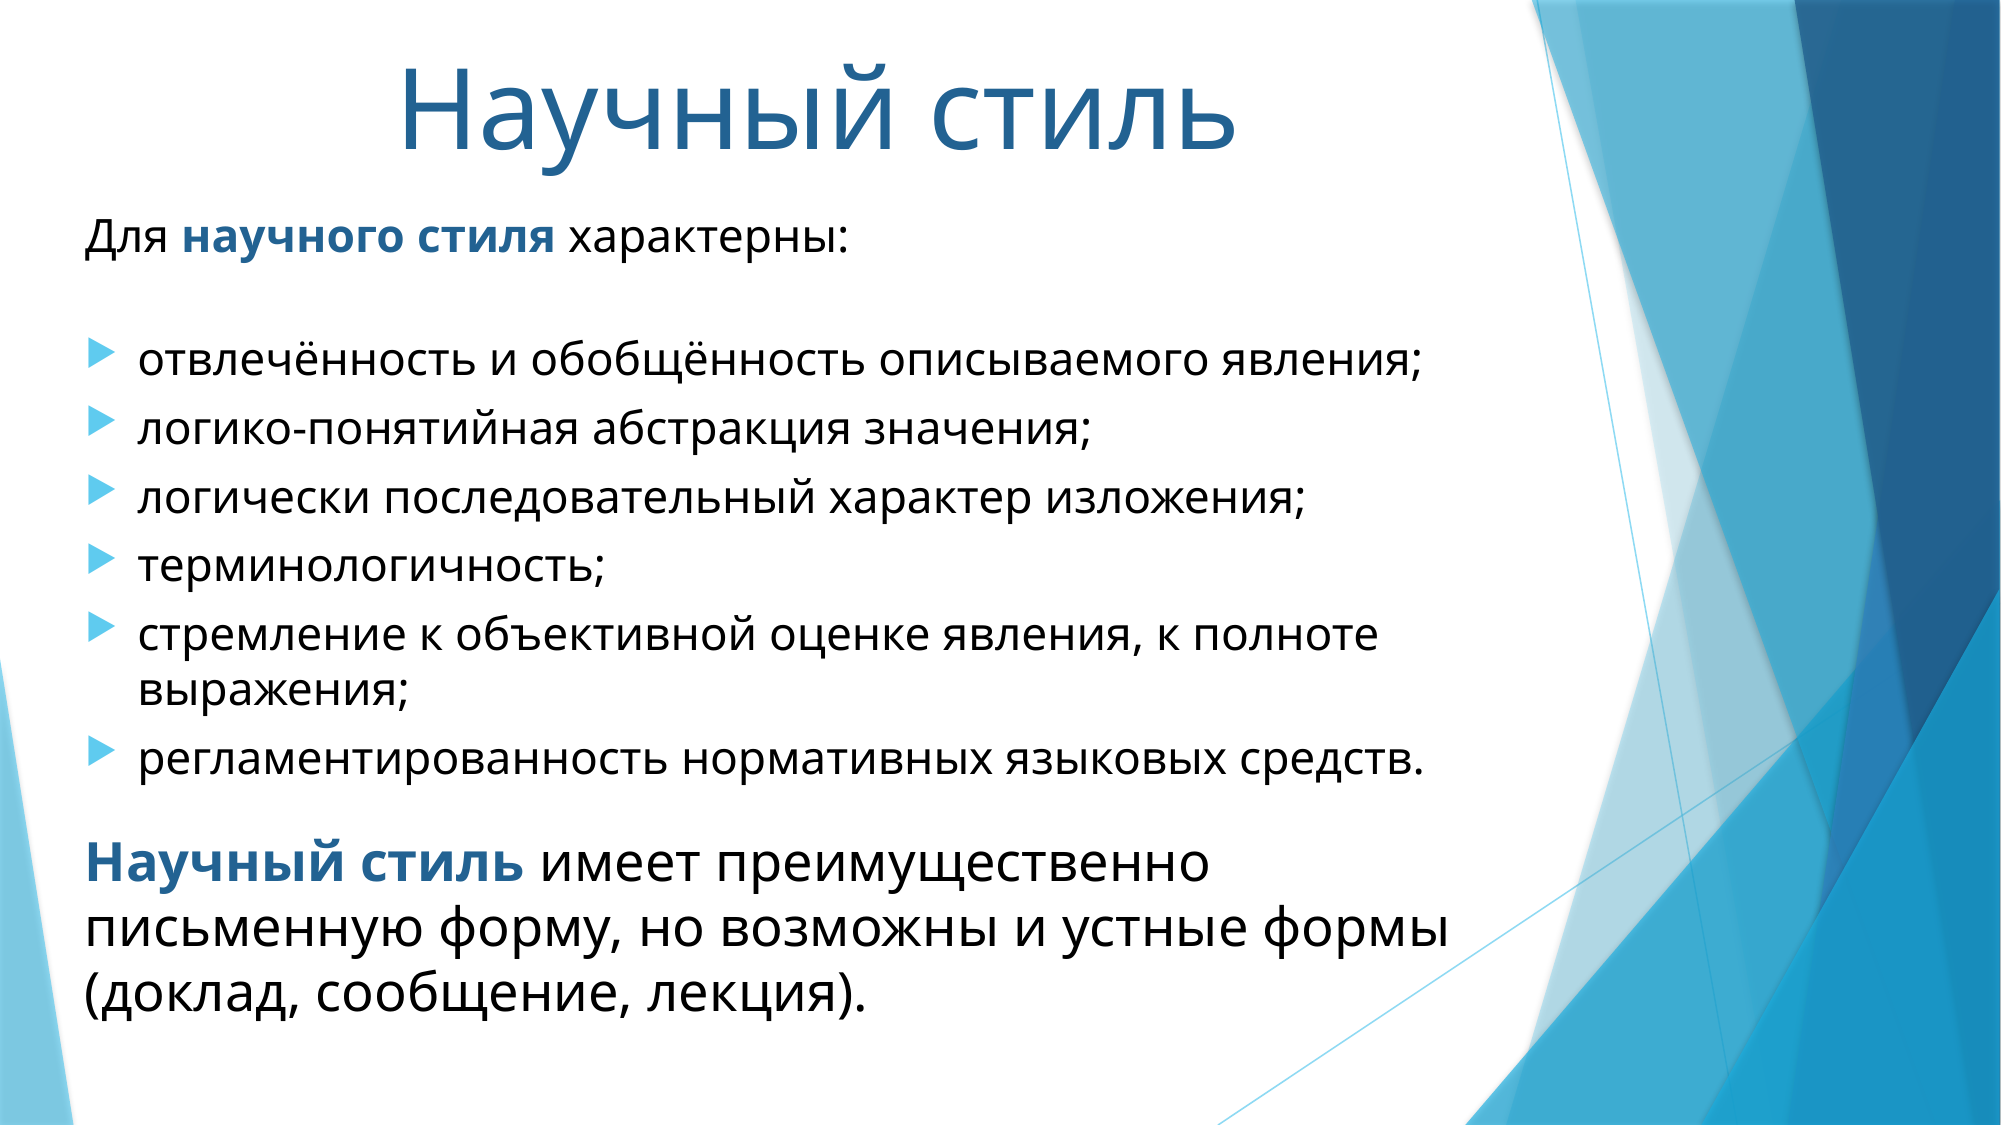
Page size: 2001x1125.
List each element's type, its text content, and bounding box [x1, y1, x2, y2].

list Для научного стиля характерны: отвлечённость и обобщённость описываемого явления; логико-понятийная абстракция значения; логически последовательный характер изложения; терминологичность; стремление к объективной оценке явления, к полноте выражения; регламентированность нормативных языковых средств. [70, 198, 1670, 799]
text_box Научный стиль имеет преимущественно письменную форму, но возможны и устные формы (доклад, сообщение, лекция). [70, 820, 1481, 1030]
title Научный стиль [181, 29, 1456, 198]
